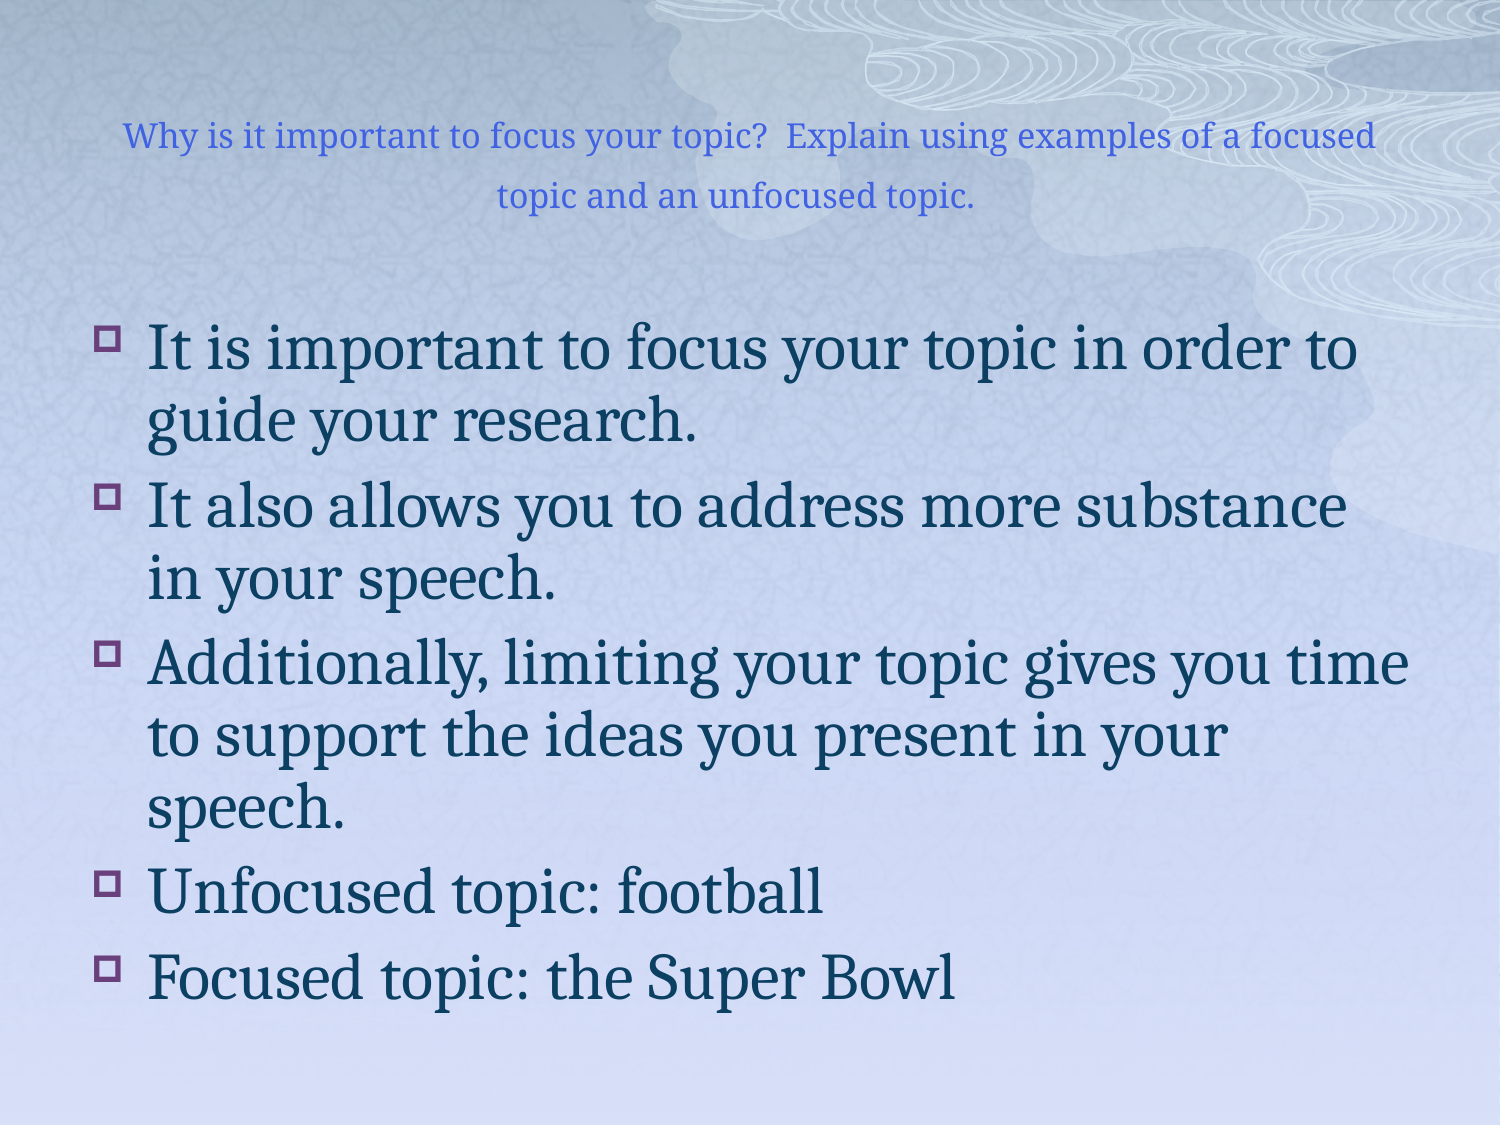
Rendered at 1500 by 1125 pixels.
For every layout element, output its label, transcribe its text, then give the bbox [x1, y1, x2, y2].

list It is important to focus your topic in order to guide your research. It also allows you to address more substance in your speech. Additionally, limiting your topic gives you time to support the ideas you present in your speech. Unfocused topic: football Focused topic: the Super Bowl [76, 304, 1430, 1032]
title Why is it important to focus your topic? Explain using examples of a focused topic and an unfocused topic. [75, 105, 1425, 293]
